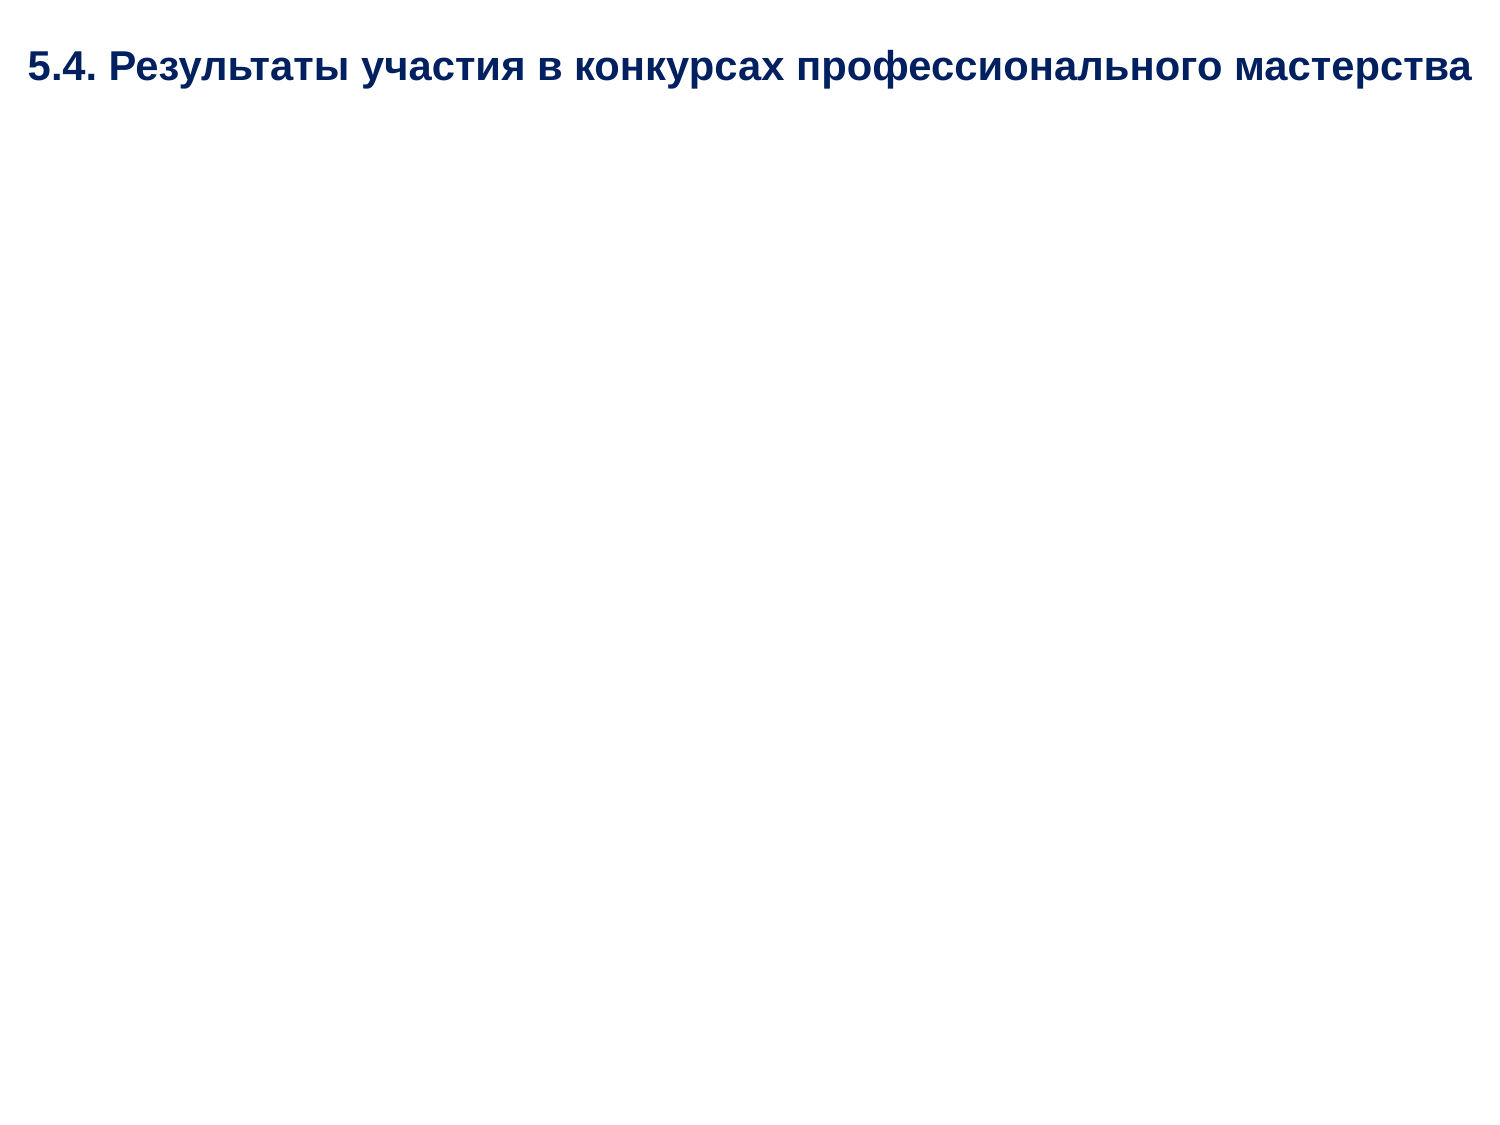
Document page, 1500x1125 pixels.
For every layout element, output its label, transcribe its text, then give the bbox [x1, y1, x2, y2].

title 5.4. Результаты участия в конкурсах профессионального мастерства [0, 2, 1500, 126]
